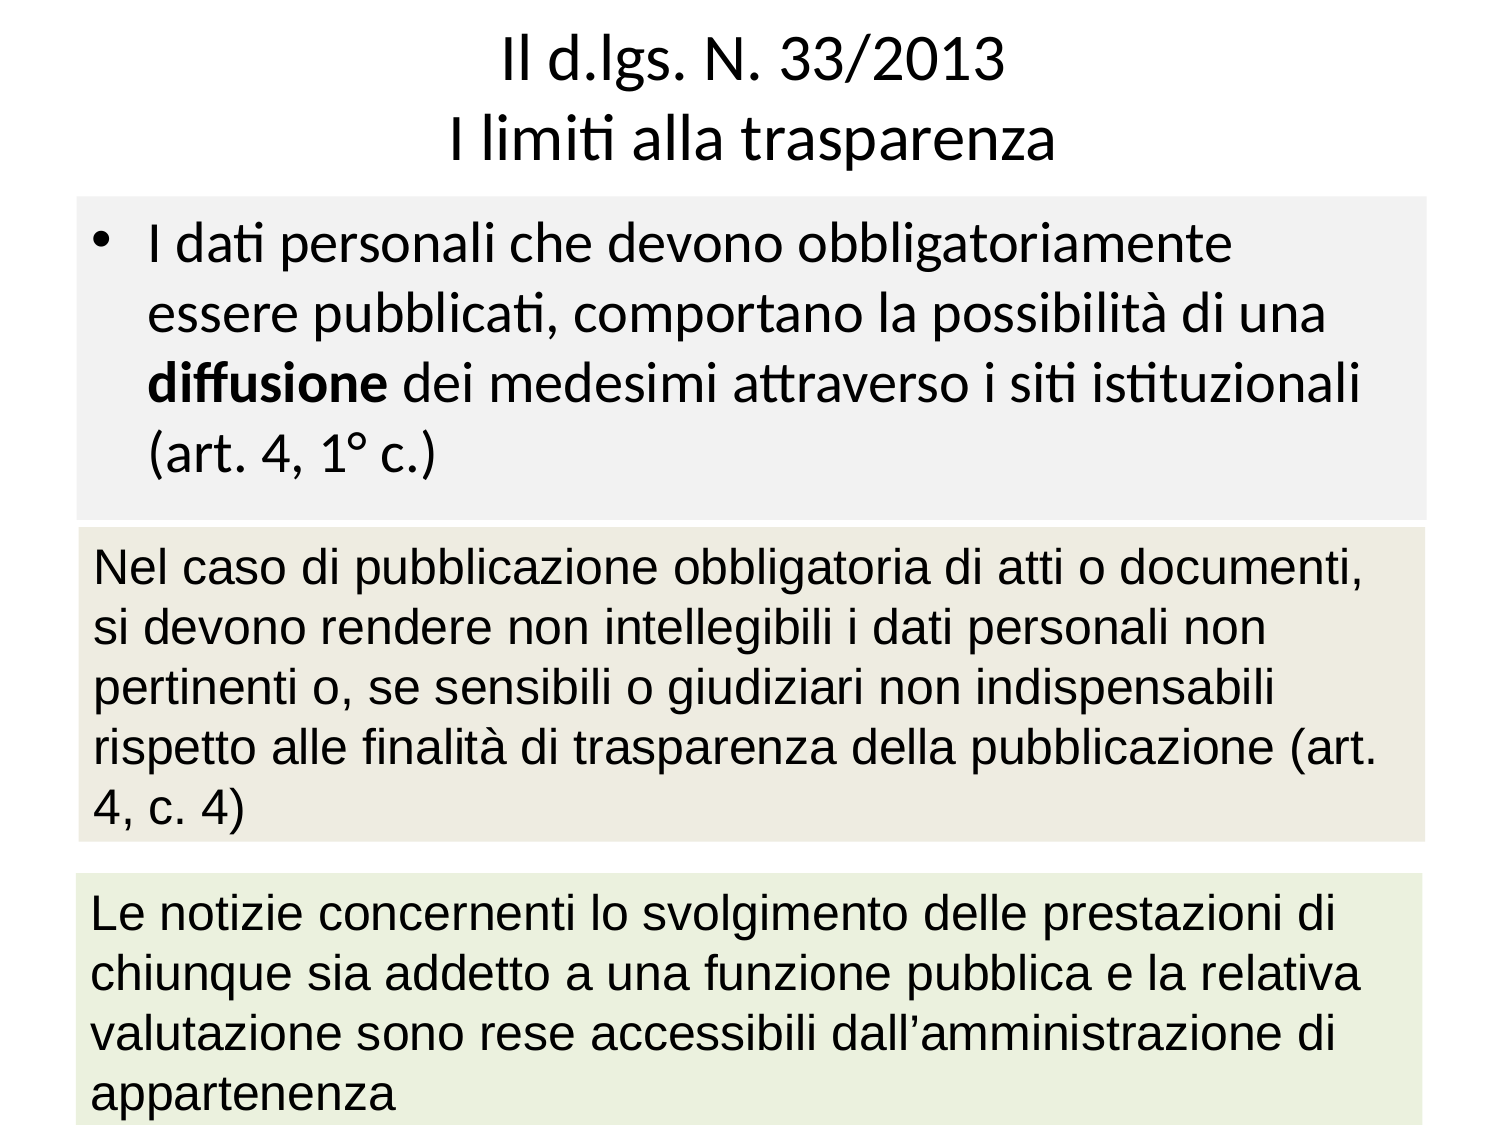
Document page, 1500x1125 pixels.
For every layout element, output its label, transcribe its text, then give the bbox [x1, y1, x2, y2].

list I dati personali che devono obbligatoriamente essere pubblicati, comportano la possibilità di una diffusione dei medesimi attraverso i siti istituzionali (art. 4, 1° c.) [76, 196, 1427, 521]
text_box Le notizie concernenti lo svolgimento delle prestazioni di chiunque sia addetto a una funzione pubblica e la relativa valutazione sono rese accessibili dall’amministrazione di appartenenza [75, 873, 1423, 1125]
title Il d.lgs. N. 33/2013 I limiti alla trasparenza [78, 0, 1429, 188]
text_box Nel caso di pubblicazione obbligatoria di atti o documenti, si devono rendere non intellegibili i dati personali non pertinenti o, se sensibili o giudiziari non indispensabili rispetto alle finalità di trasparenza della pubblicazione (art. 4, c. 4) [78, 527, 1426, 842]
